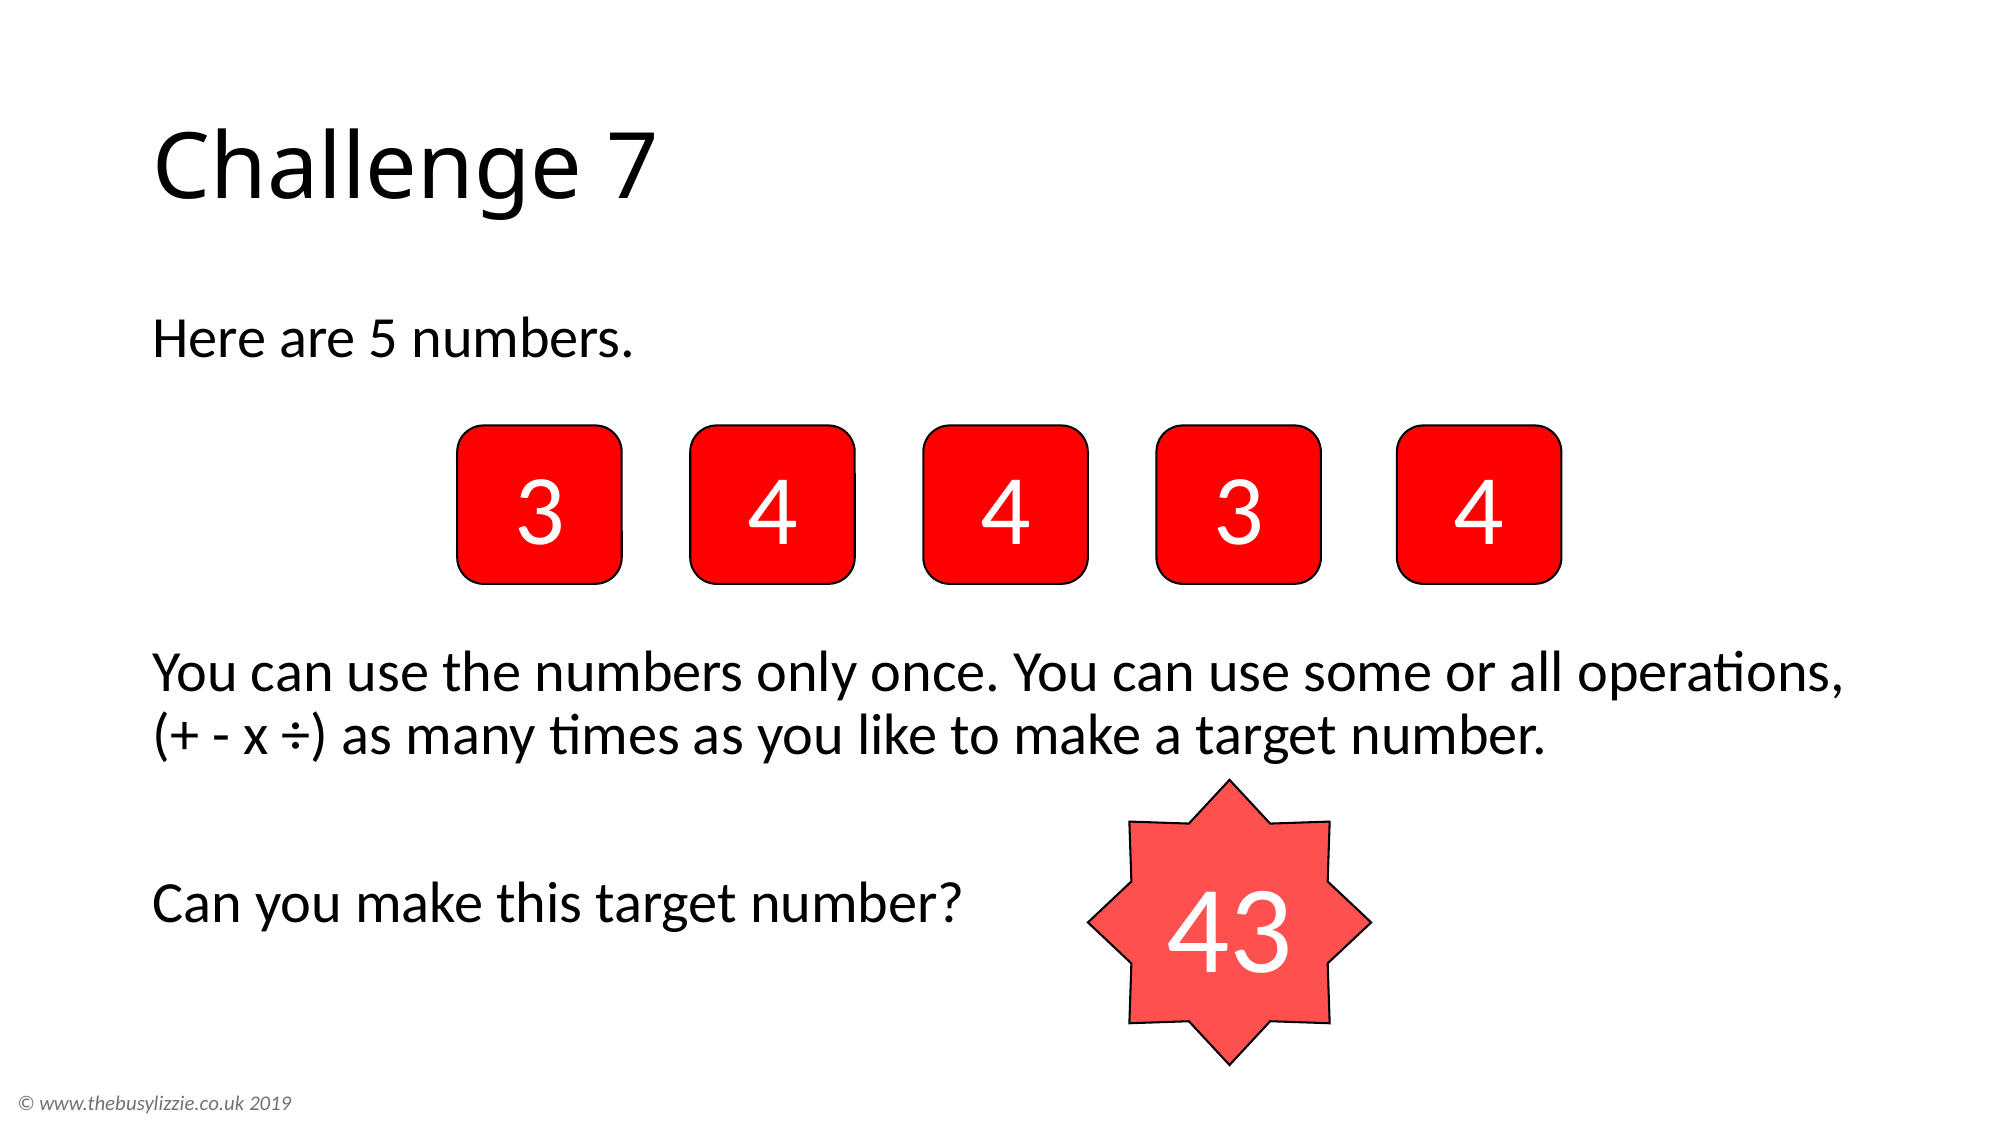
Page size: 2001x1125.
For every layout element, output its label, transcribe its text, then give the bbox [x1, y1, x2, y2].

text_box © www.thebusylizzie.co.uk 2019 [2, 1082, 311, 1122]
list Here are 5 numbers. You can use the numbers only once. You can use some or all operations, (+ - x ÷) as many times as you like to make a target number. Can you make this target number? [137, 299, 1900, 1014]
text_box 3 [1155, 424, 1322, 585]
text_box 4 [922, 424, 1089, 585]
text_box 43 [1086, 778, 1373, 1067]
text_box 3 [456, 424, 623, 585]
text_box 4 [689, 424, 856, 585]
title Challenge 7 [137, 59, 1863, 278]
text_box 4 [1395, 424, 1563, 585]
